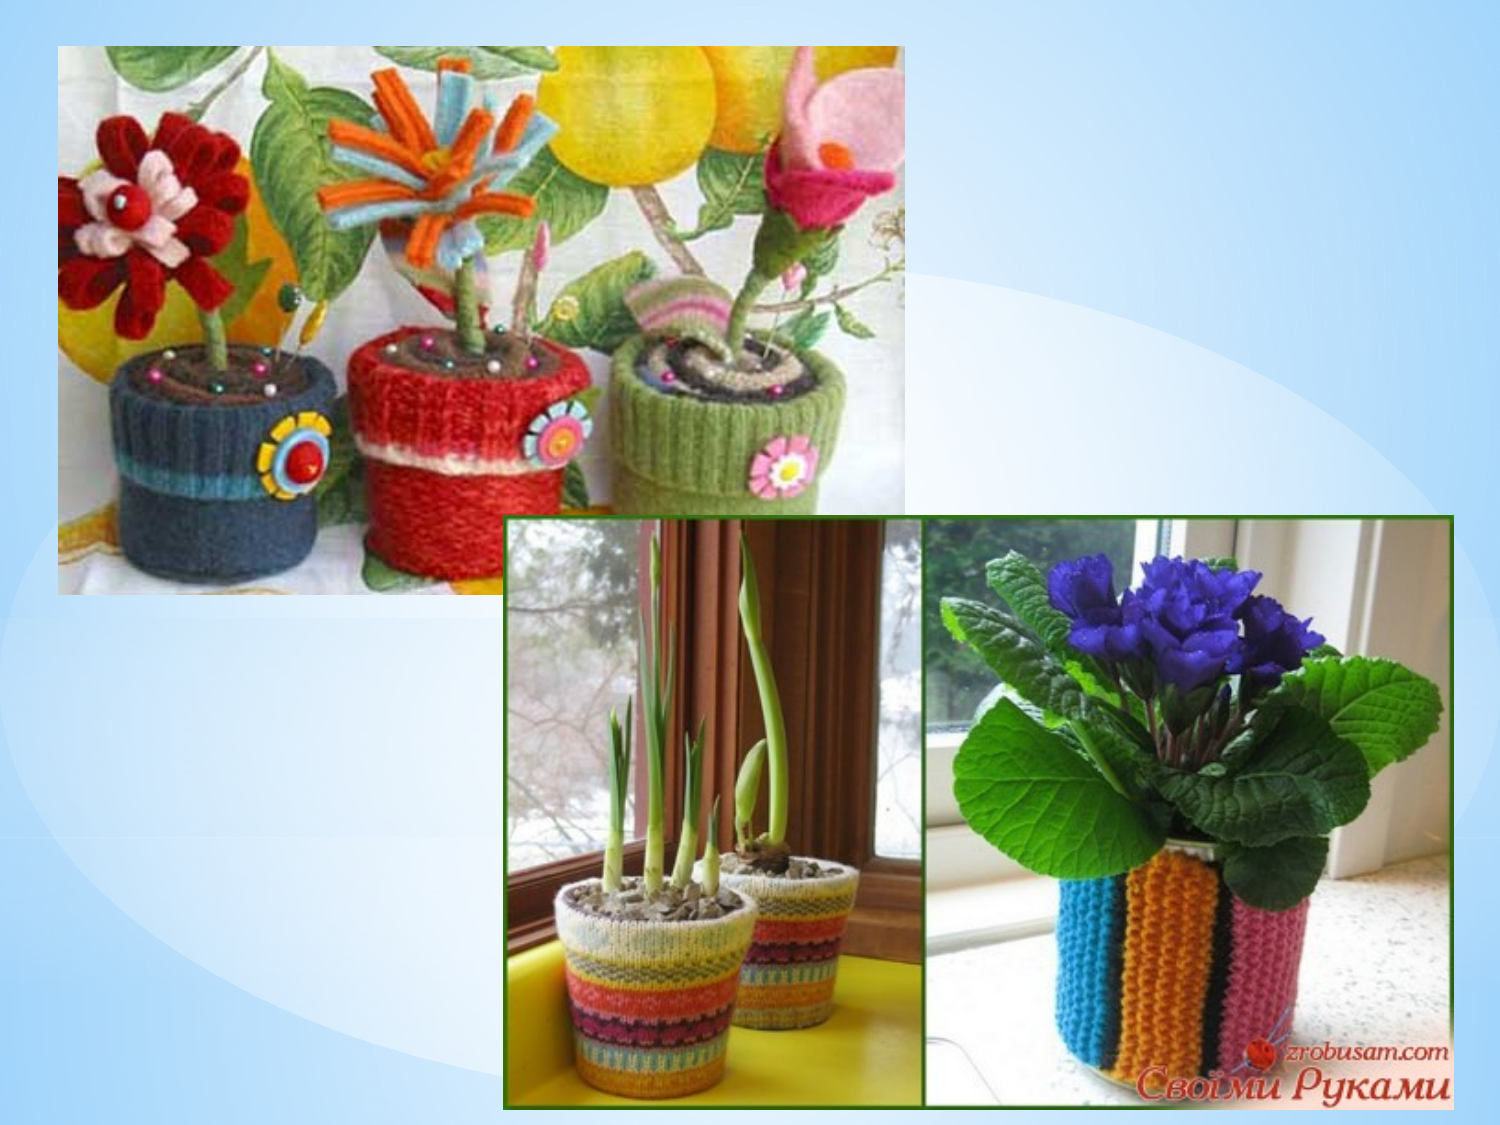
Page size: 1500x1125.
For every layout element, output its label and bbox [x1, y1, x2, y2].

picture [58, 46, 1454, 1110]
